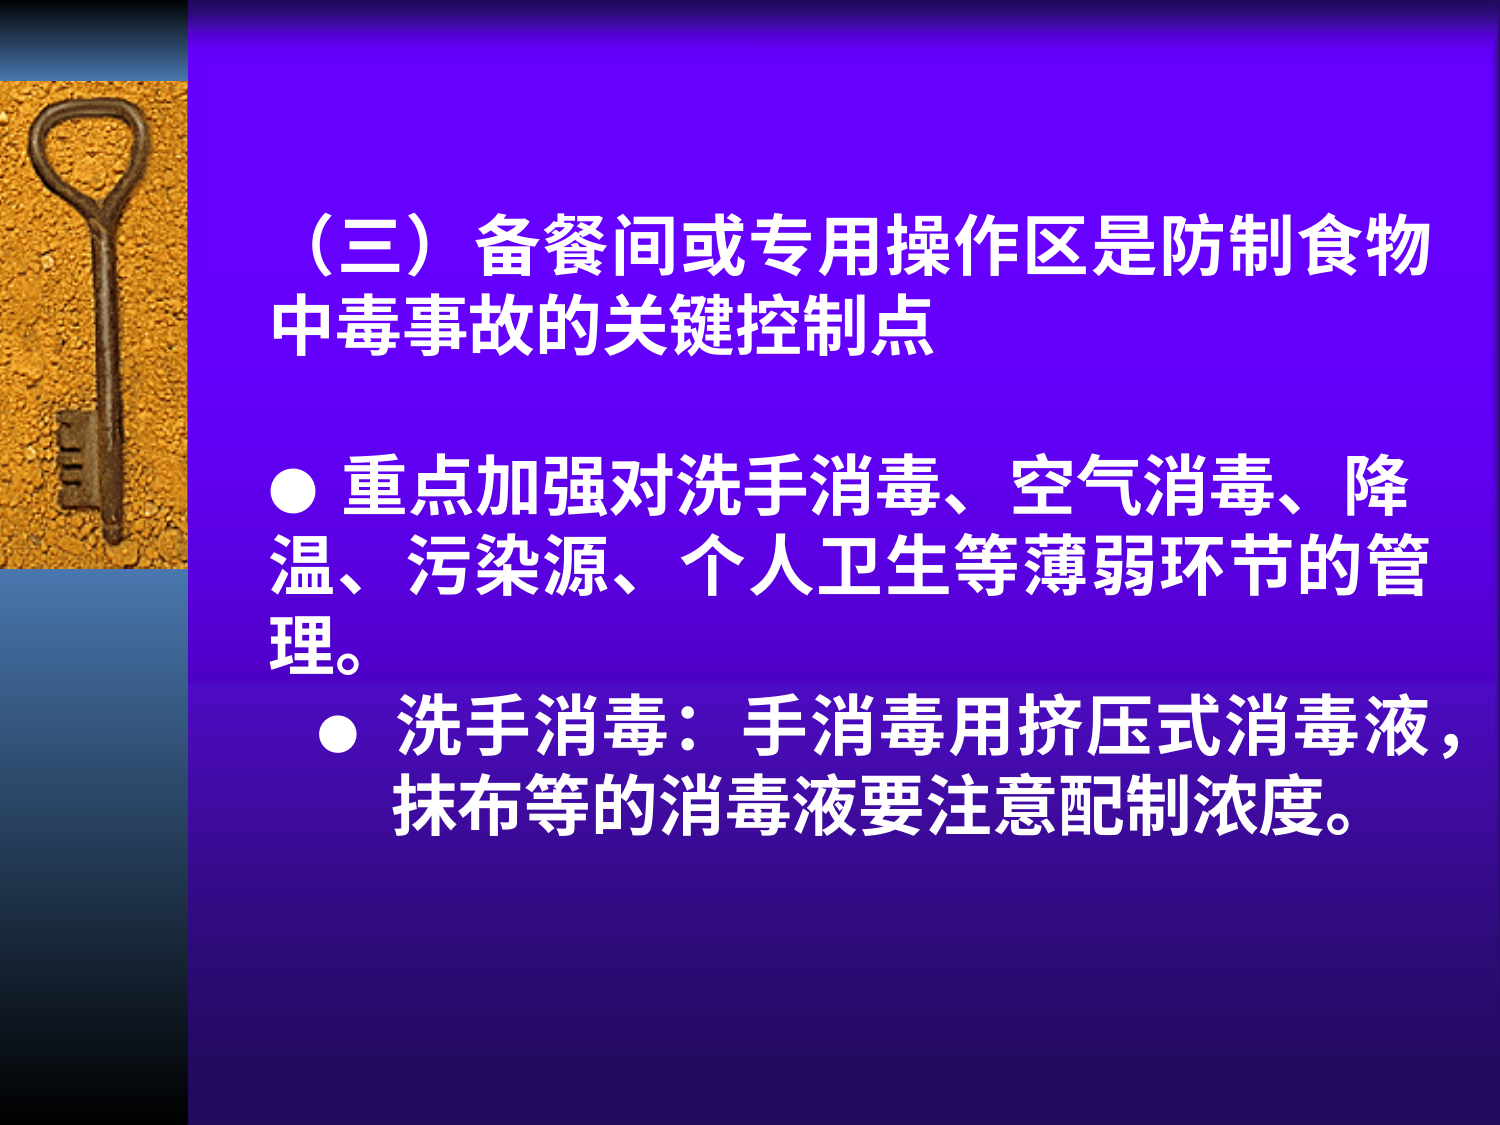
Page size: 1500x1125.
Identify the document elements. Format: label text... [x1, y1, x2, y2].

text_box （三）备餐间或专用操作区是防制食物中毒事故的关键控制点 ● 重点加强对洗手消毒、空气消毒、降 温、污染源、个人卫生等薄弱环节的管理。 ● 洗手消毒：手消毒用挤压式消毒液， 抹布等的消毒液要注意配制浓度。 [253, 196, 1447, 981]
picture [0, 0, 1500, 1125]
